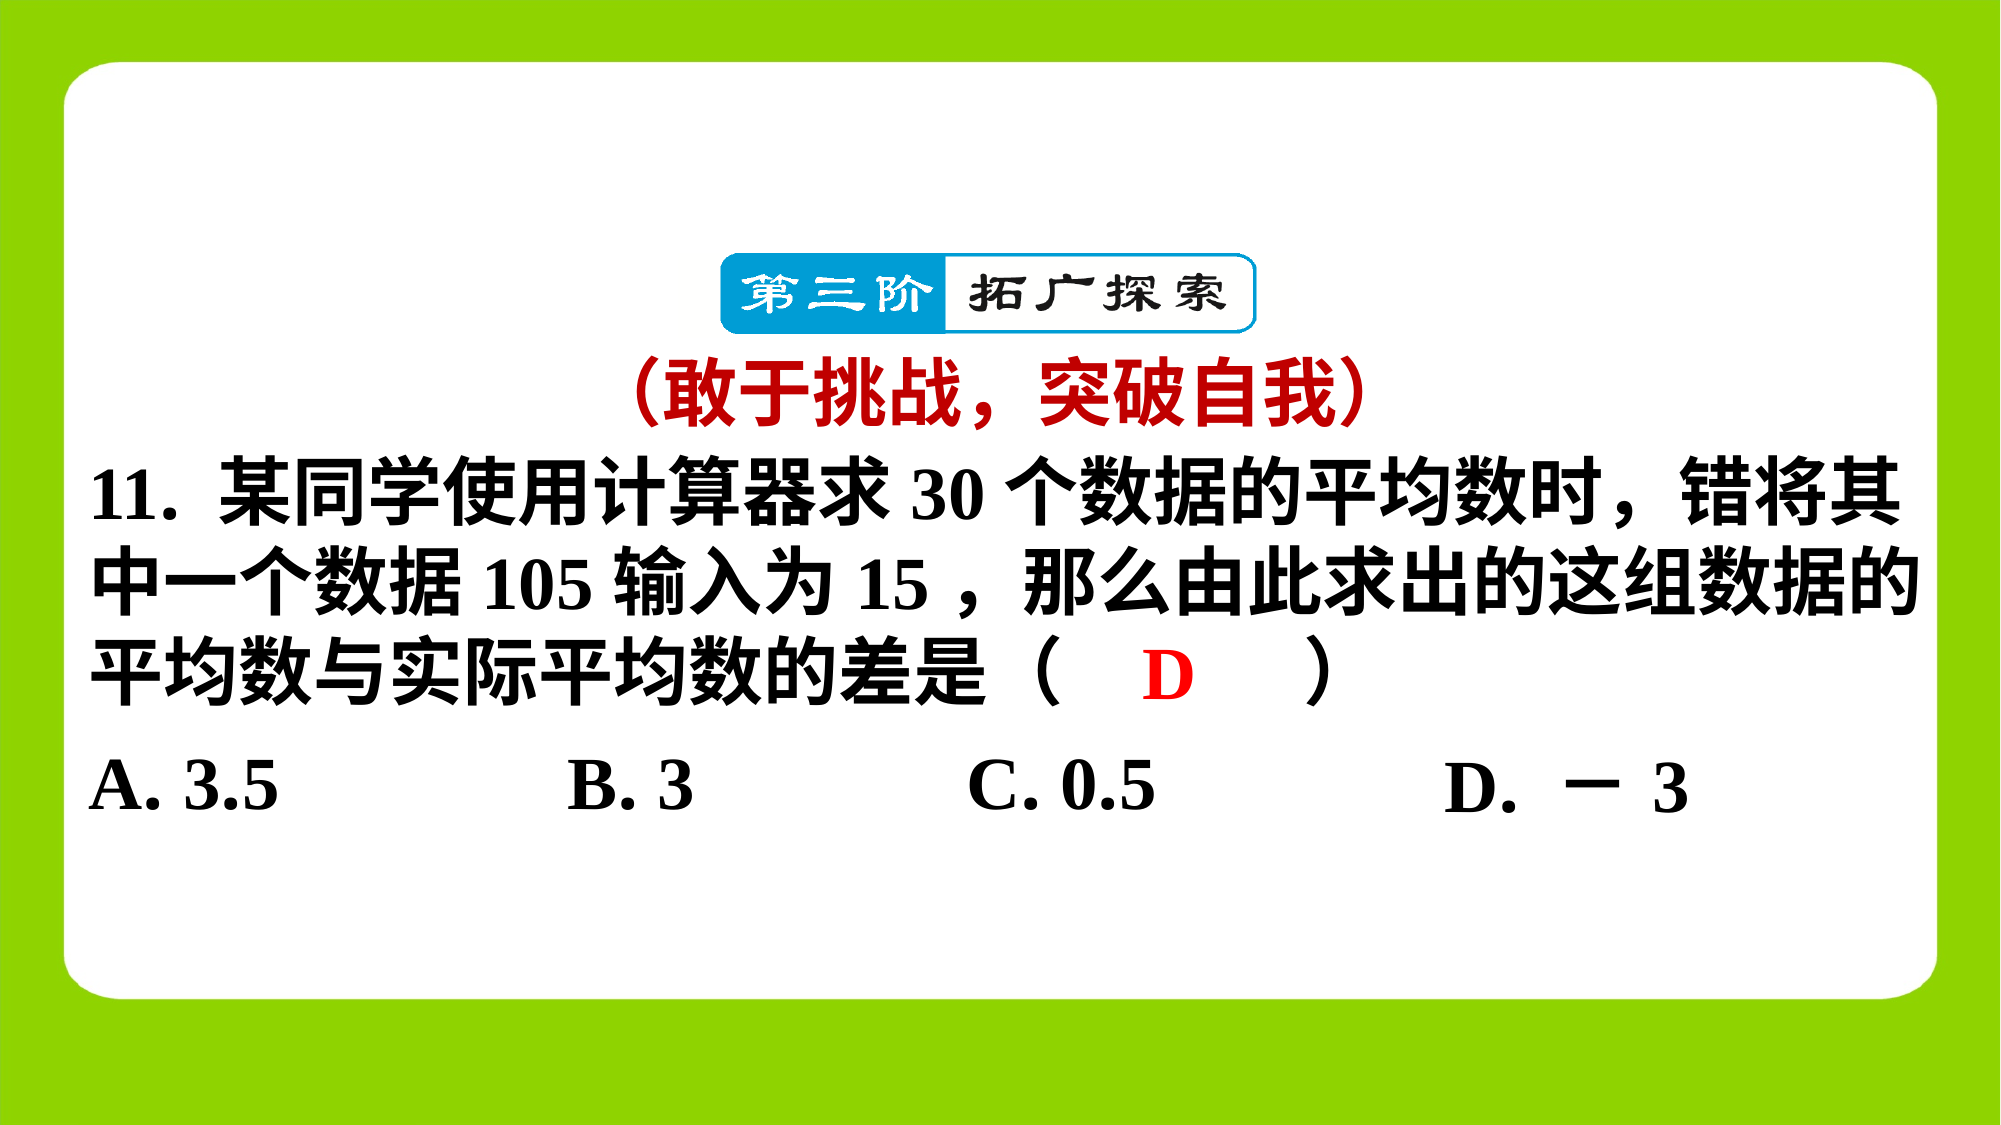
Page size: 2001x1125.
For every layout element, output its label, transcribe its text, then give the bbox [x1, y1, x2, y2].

picture [0, 0, 2001, 1125]
table_header C. 0.5 [966, 726, 1444, 835]
table_header A. 3.5 [89, 726, 567, 835]
text_box D [1127, 617, 1212, 723]
table_header D. －3 [1444, 726, 1770, 835]
text_box 11. 某同学使用计算器求30个数据的平均数时，错将其 中一个数据105输入为15，那么由此求出的这组数据的 平均数与实际平均数的差是（ D ） [88, 444, 1974, 718]
text_box [678, 250, 1303, 334]
text_box （敢于挑战，突破自我） [582, 345, 1418, 437]
table_header B. 3 [567, 726, 966, 835]
